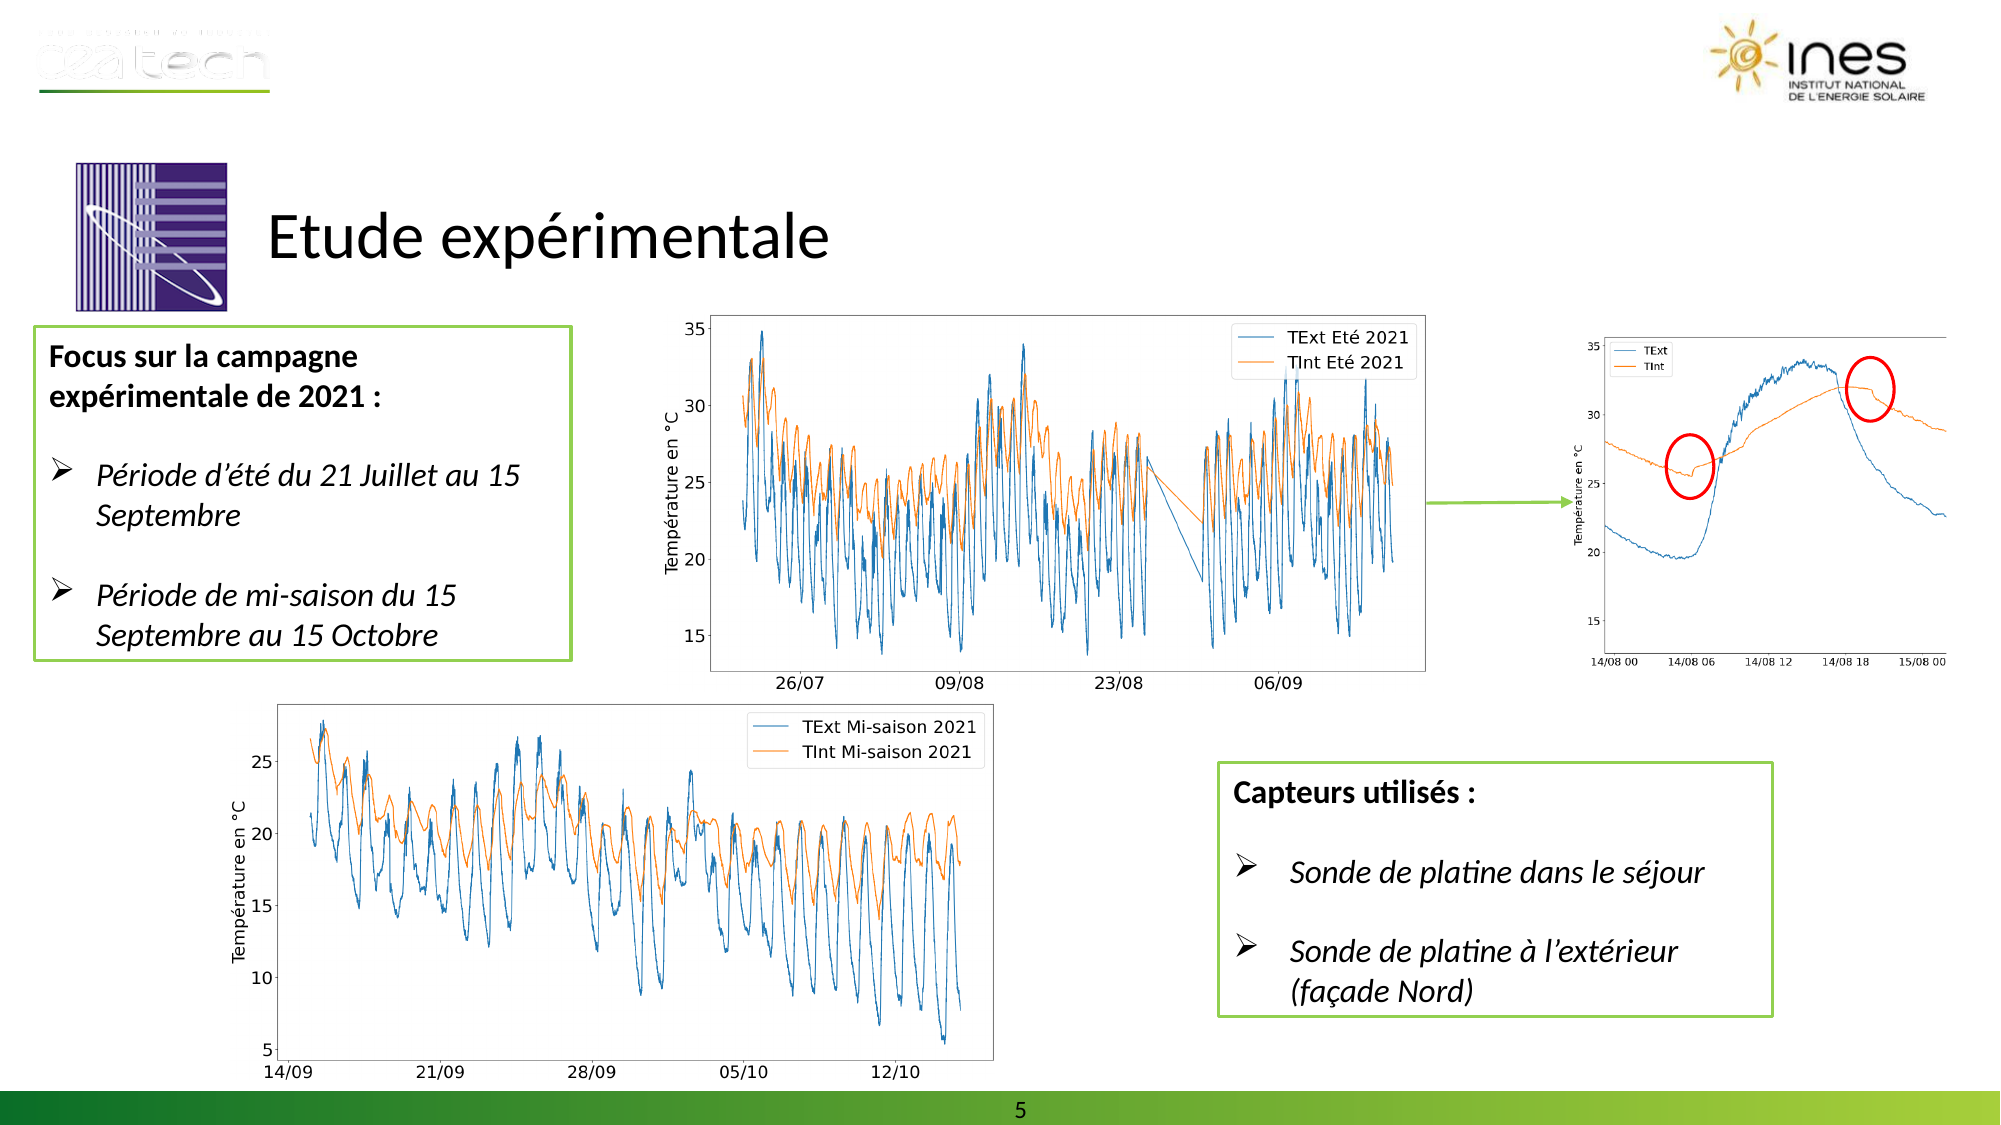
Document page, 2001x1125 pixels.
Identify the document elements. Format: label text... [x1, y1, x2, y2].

picture [36, 30, 270, 93]
picture [75, 162, 230, 312]
picture [663, 314, 1427, 692]
picture [230, 702, 995, 1080]
title Etude expérimentale [252, 193, 1153, 280]
picture [1703, 13, 1932, 107]
picture [1573, 336, 1947, 668]
text_box Capteurs utilisés : Sonde de platine dans le séjour Sonde de platine à l’extérieur (façade Nord) [1218, 762, 1773, 1017]
text_box Focus sur la campagne expérimentale de 2021 : Période d’été du 21 Juillet au 15 Septembre Période de mi-saison du 15 Septembre au 15 Octobre [34, 326, 572, 661]
slide_number 5 [957, 1092, 1042, 1125]
